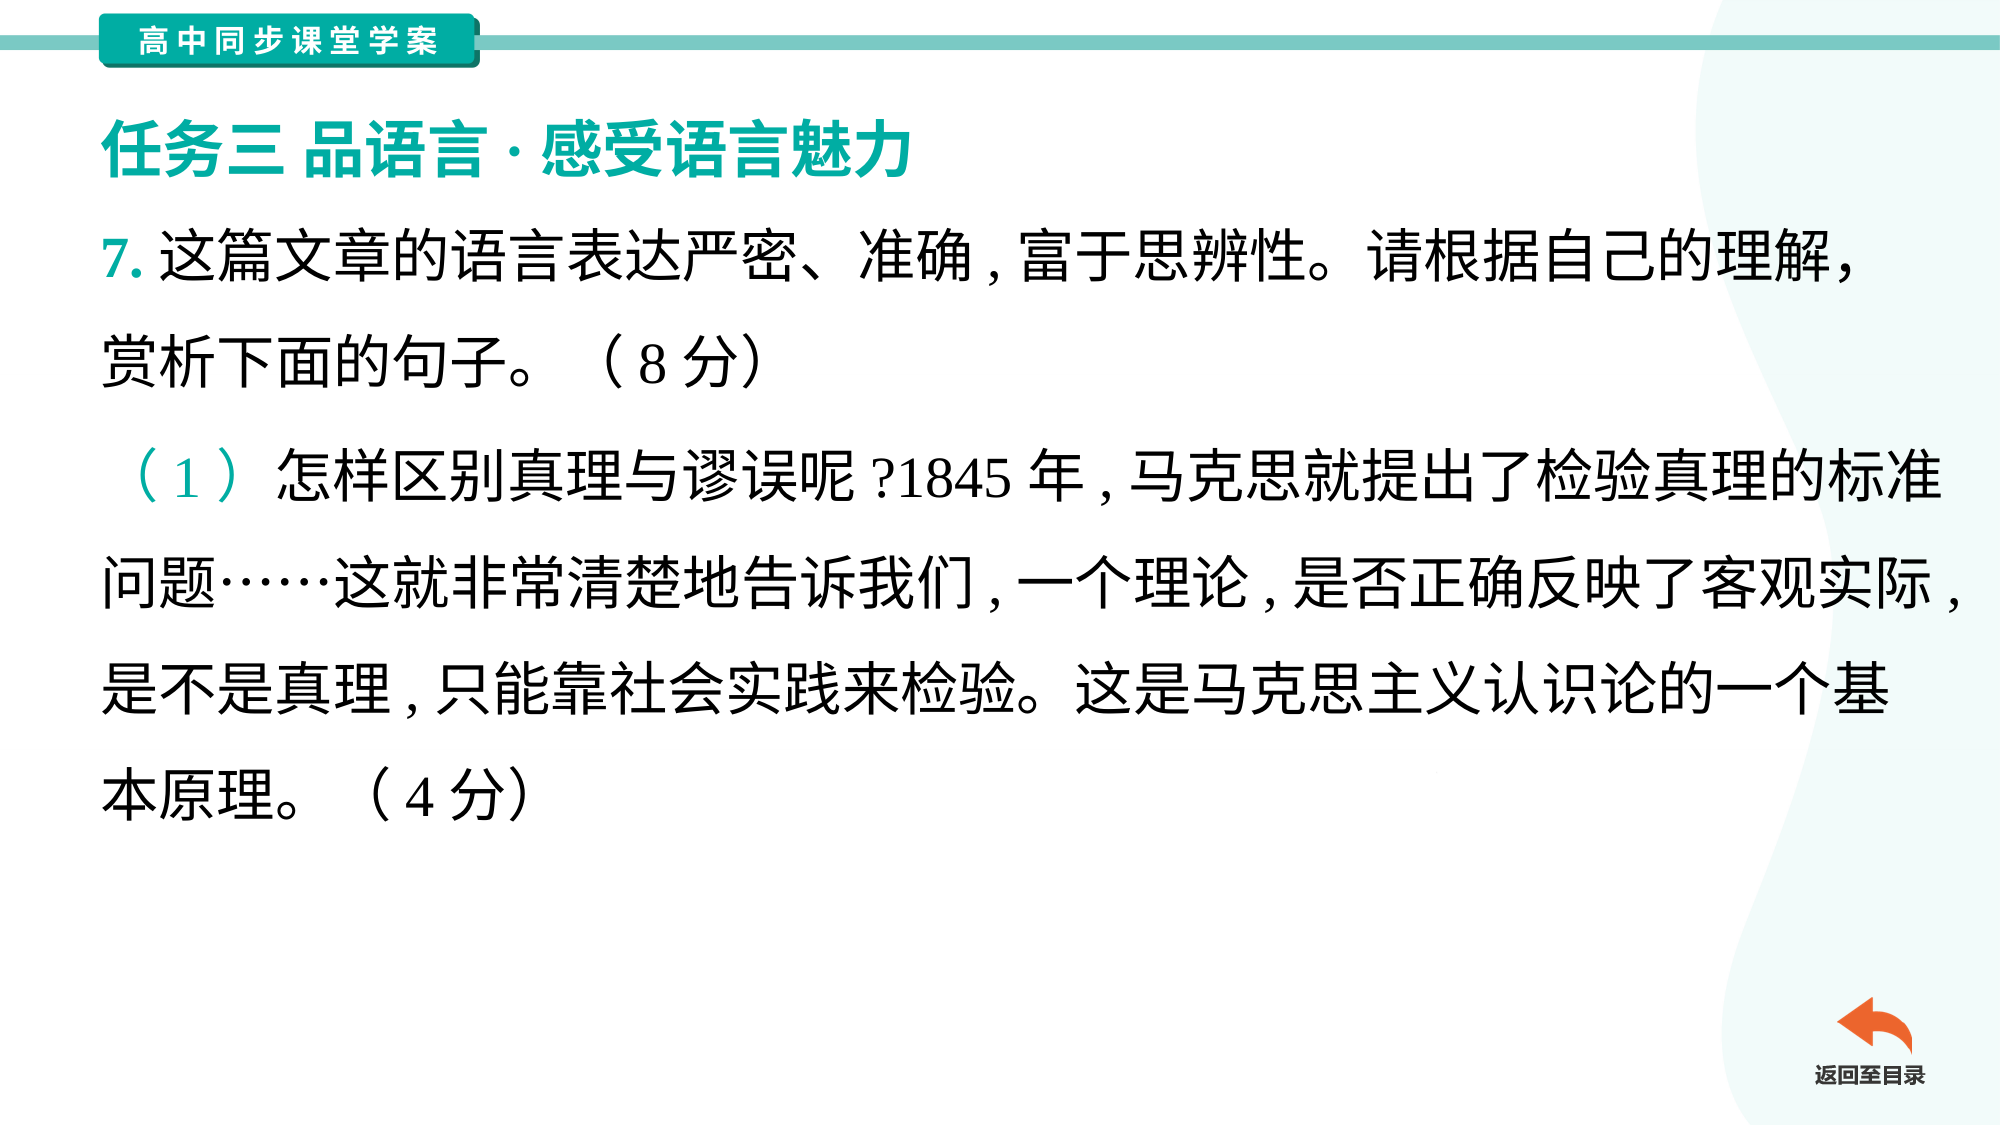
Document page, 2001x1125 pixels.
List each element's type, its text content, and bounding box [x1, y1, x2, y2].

text_box （1）怎样区别真理与谬误呢?1845年,马克思就提出了检验真理的标准 问题……这就非常清楚地告诉我们,一个理论,是否正确反映了客观实际, 是不是真理,只能靠社会实践来检验。这是马克思主义认识论的一个基 本原理。（4分） [100, 403, 1899, 829]
picture [0, 0, 2000, 1125]
text_box 任务三 品语言·感受语言魅力 [100, 76, 1899, 182]
text_box 7.这篇文章的语言表达严密、准确,富于思辨性。请根据自己的理解， 赏析下面的句子。（8分） [100, 182, 1899, 396]
